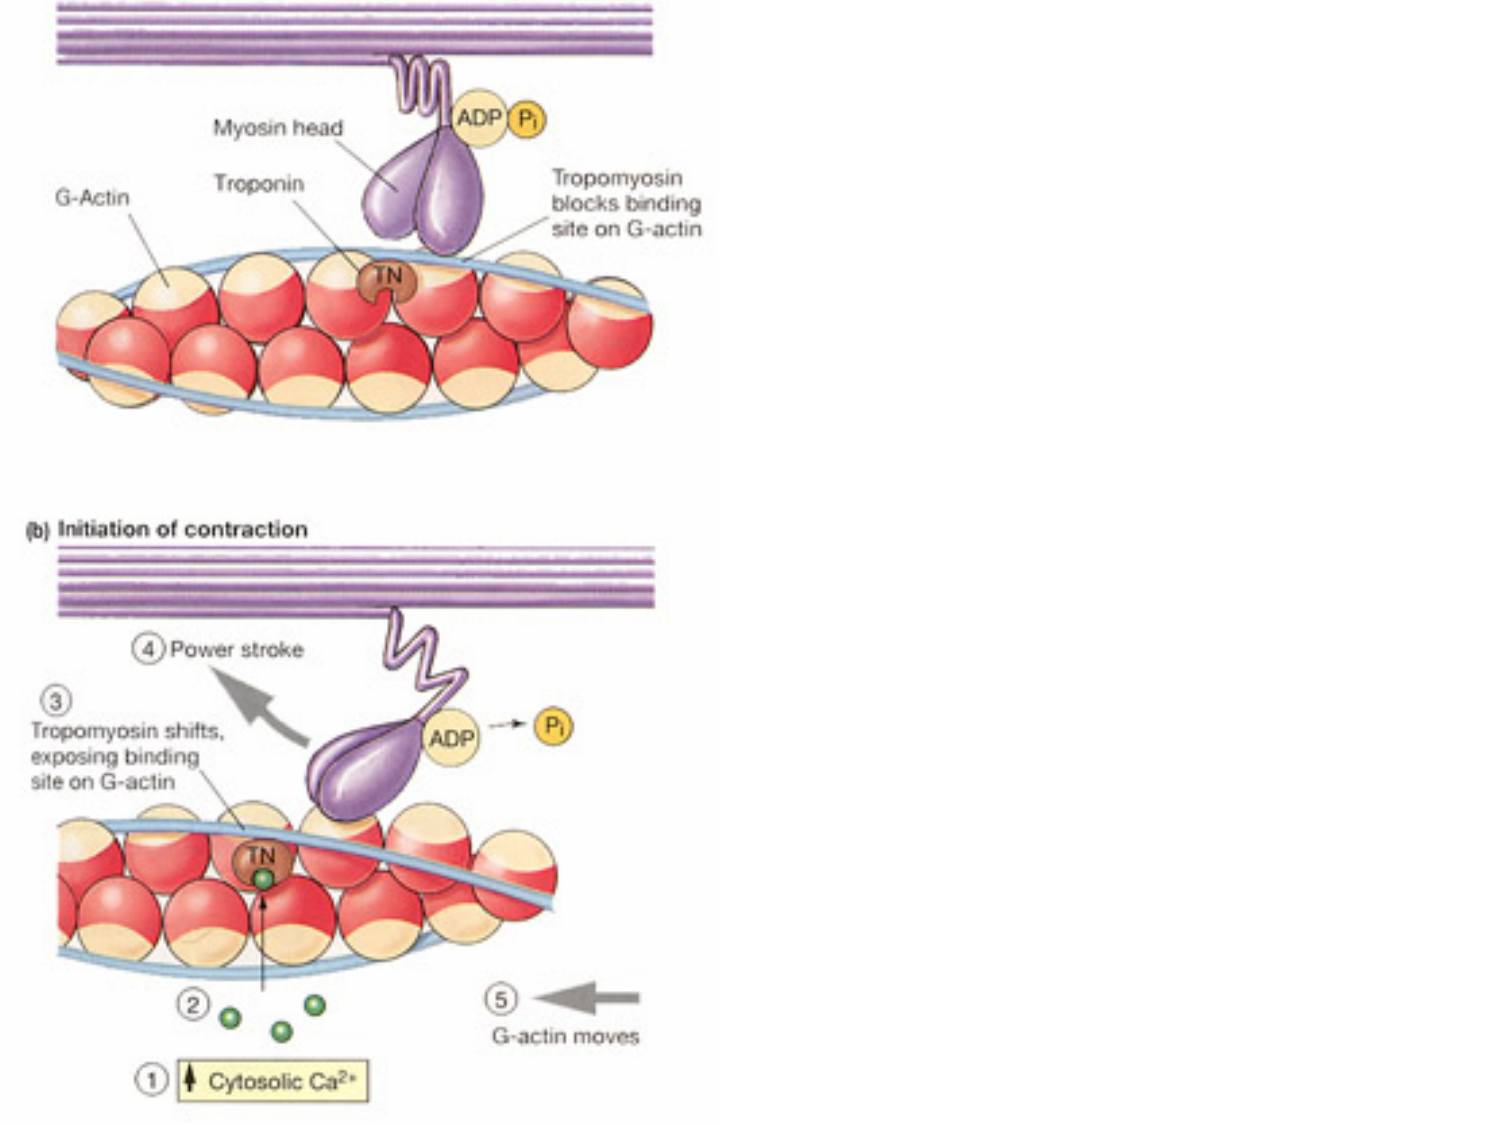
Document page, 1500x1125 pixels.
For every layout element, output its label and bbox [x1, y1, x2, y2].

picture [0, 0, 718, 1125]
